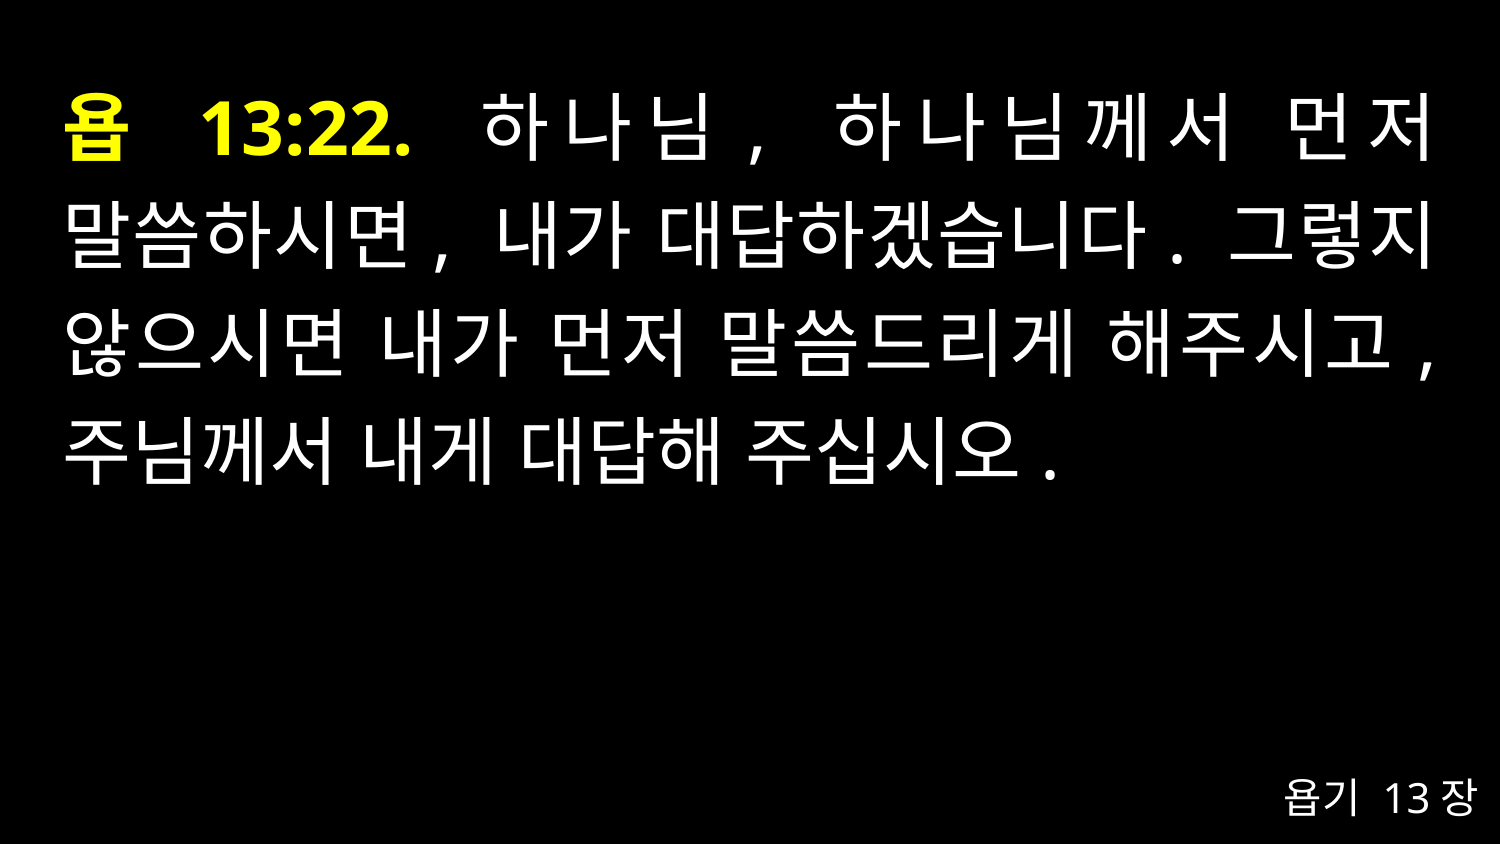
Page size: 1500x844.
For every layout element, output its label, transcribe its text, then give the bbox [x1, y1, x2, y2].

title 욥 13:22. 하나님, 하나님께서 먼저 말씀하시면, 내가 대답하겠습니다. 그렇지 않으시면 내가 먼저 말씀드리게 해주시고, 주님께서 내게 대답해 주십시오. [0, 0, 1500, 844]
subtitle 욥기 13장 [916, 770, 1500, 844]
